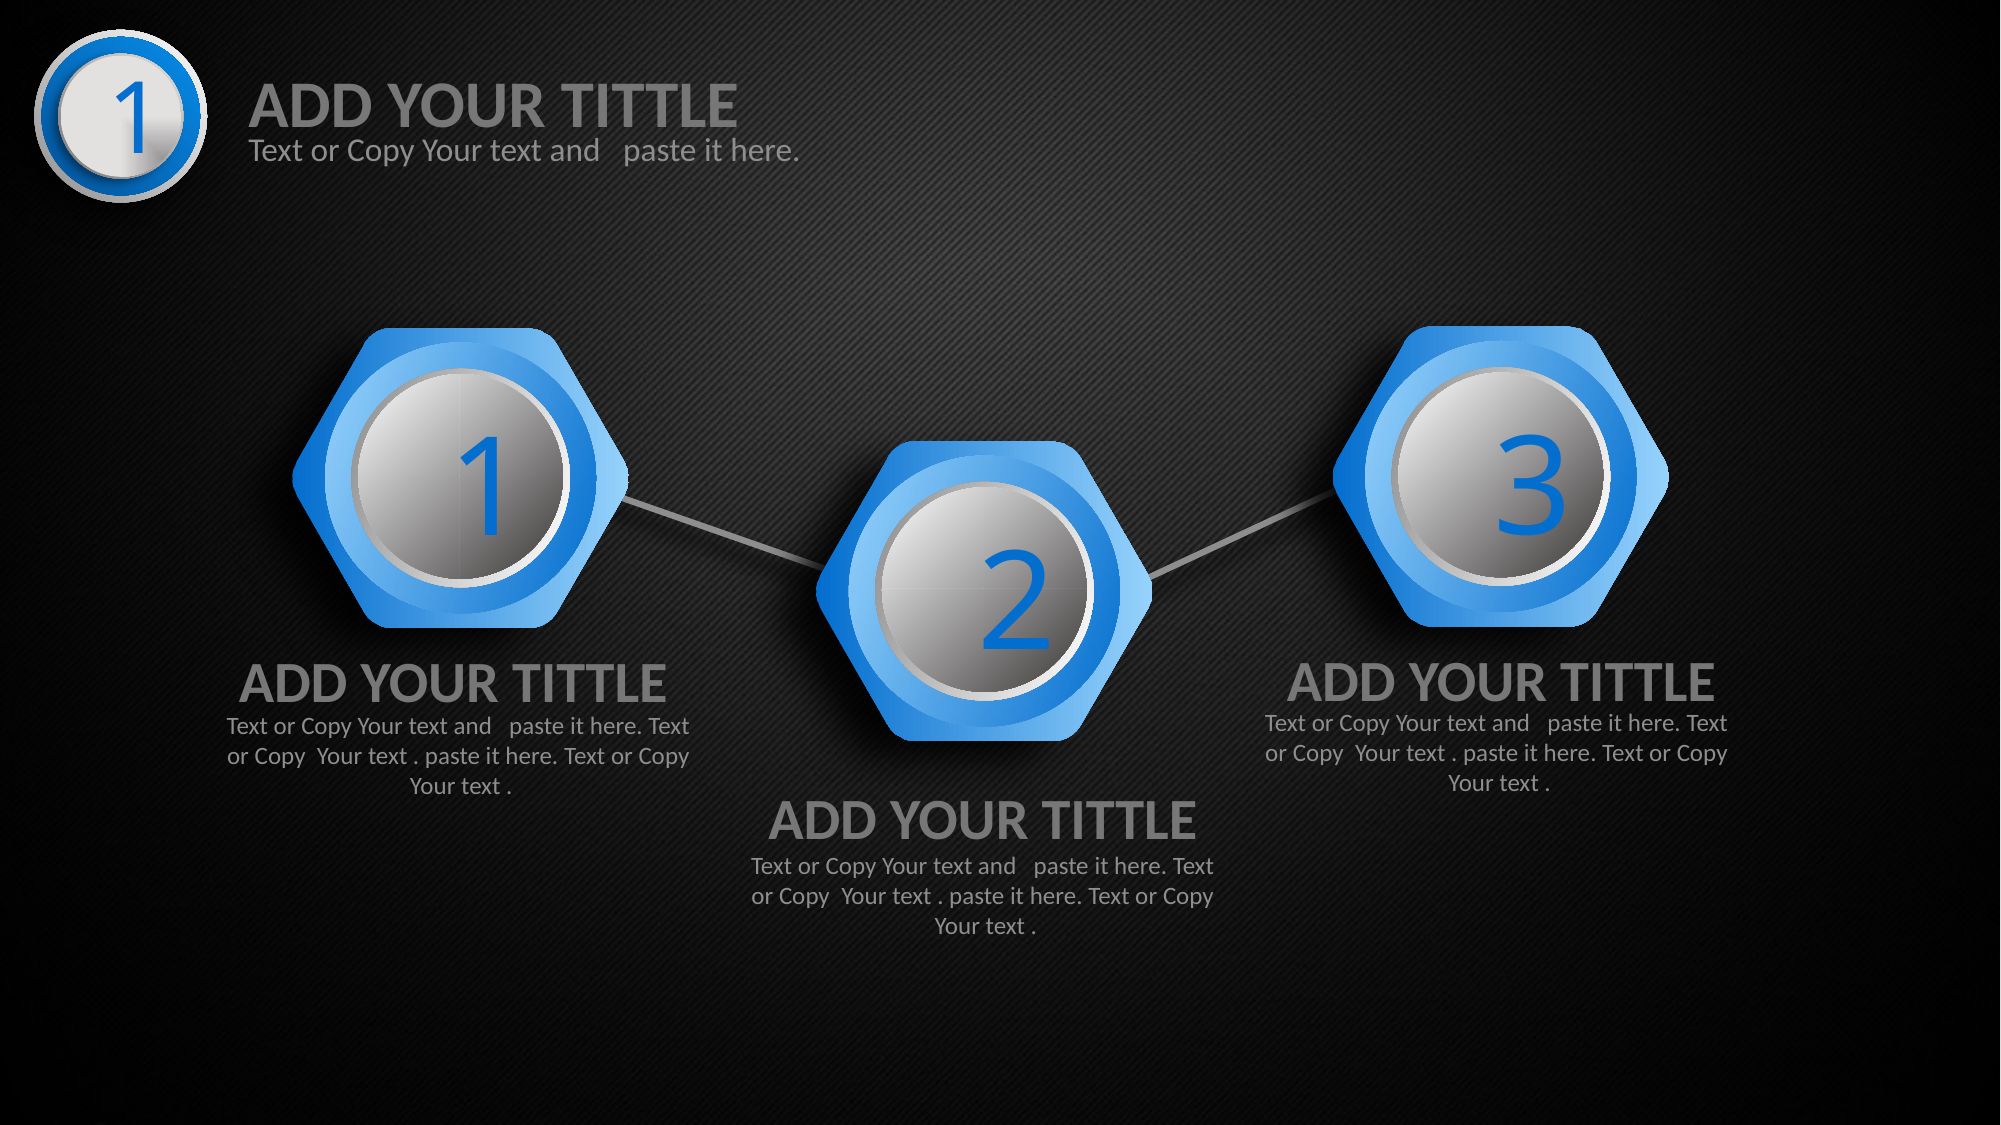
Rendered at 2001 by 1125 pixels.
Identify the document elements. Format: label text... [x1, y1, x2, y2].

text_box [816, 441, 1153, 742]
text_box ADD YOUR TITTLE [152, 636, 755, 722]
text_box Text or Copy Your text and paste it here. Text or Copy Your text . paste it here. Text or Copy Your text . [210, 701, 708, 807]
text_box Text or Copy Your text and paste it here. Text or Copy Your text . paste it here. Text or Copy Your text . [1248, 699, 1746, 804]
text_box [1153, 476, 1332, 591]
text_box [1332, 326, 1669, 627]
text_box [629, 477, 816, 589]
text_box ADD YOUR TITTLE [1200, 635, 1803, 721]
text_box Text or Copy Your text and paste it here. [233, 120, 883, 176]
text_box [34, 29, 208, 203]
text_box Text or Copy Your text and paste it here. Text or Copy Your text . paste it here. Text or Copy Your text . [734, 841, 1232, 947]
text_box ADD YOUR TITTLE [681, 774, 1285, 859]
text_box ADD YOUR TITTLE [233, 53, 985, 149]
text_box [292, 327, 629, 629]
picture [0, 0, 2001, 1125]
